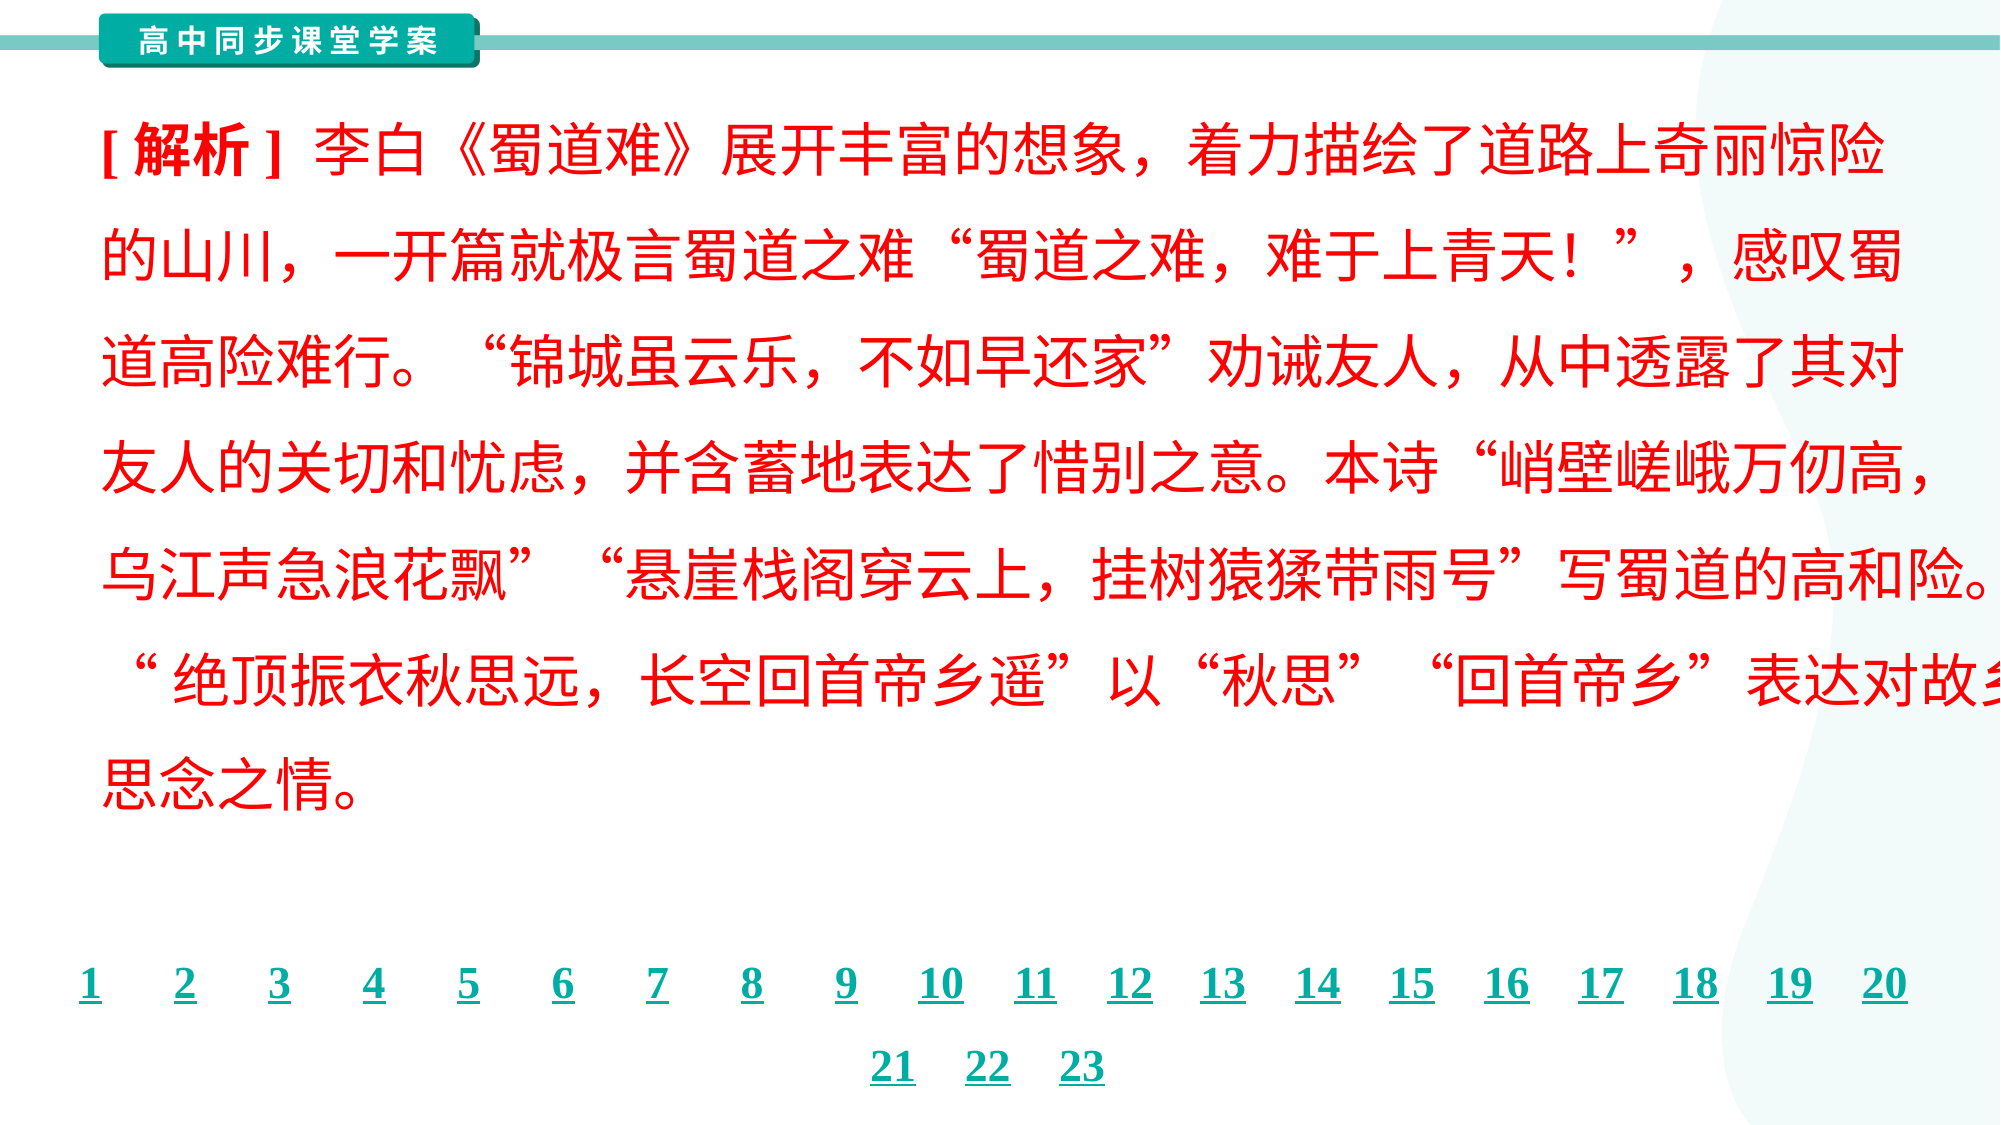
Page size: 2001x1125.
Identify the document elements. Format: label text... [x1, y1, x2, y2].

text_box [解析] 李白《蜀道难》展开丰富的想象，着力描绘了道路上奇丽惊险 的山川，一开篇就极言蜀道之难“蜀道之难，难于上青天！”，感叹蜀 道高险难行。“锦城虽云乐，不如早还家”劝诫友人，从中透露了其对 友人的关切和忧虑，并含蓄地表达了惜别之意。本诗“峭壁嵯峨万仞高， 乌江声急浪花飘”“悬崖栈阁穿云上，挂树猿猱带雨号”写蜀道的高和险。 “绝顶振衣秋思远，长空回首帝乡遥”以“秋思”“回首帝乡”表达对故乡的 思念之情。 [100, 76, 1899, 808]
picture [0, 0, 2000, 1125]
